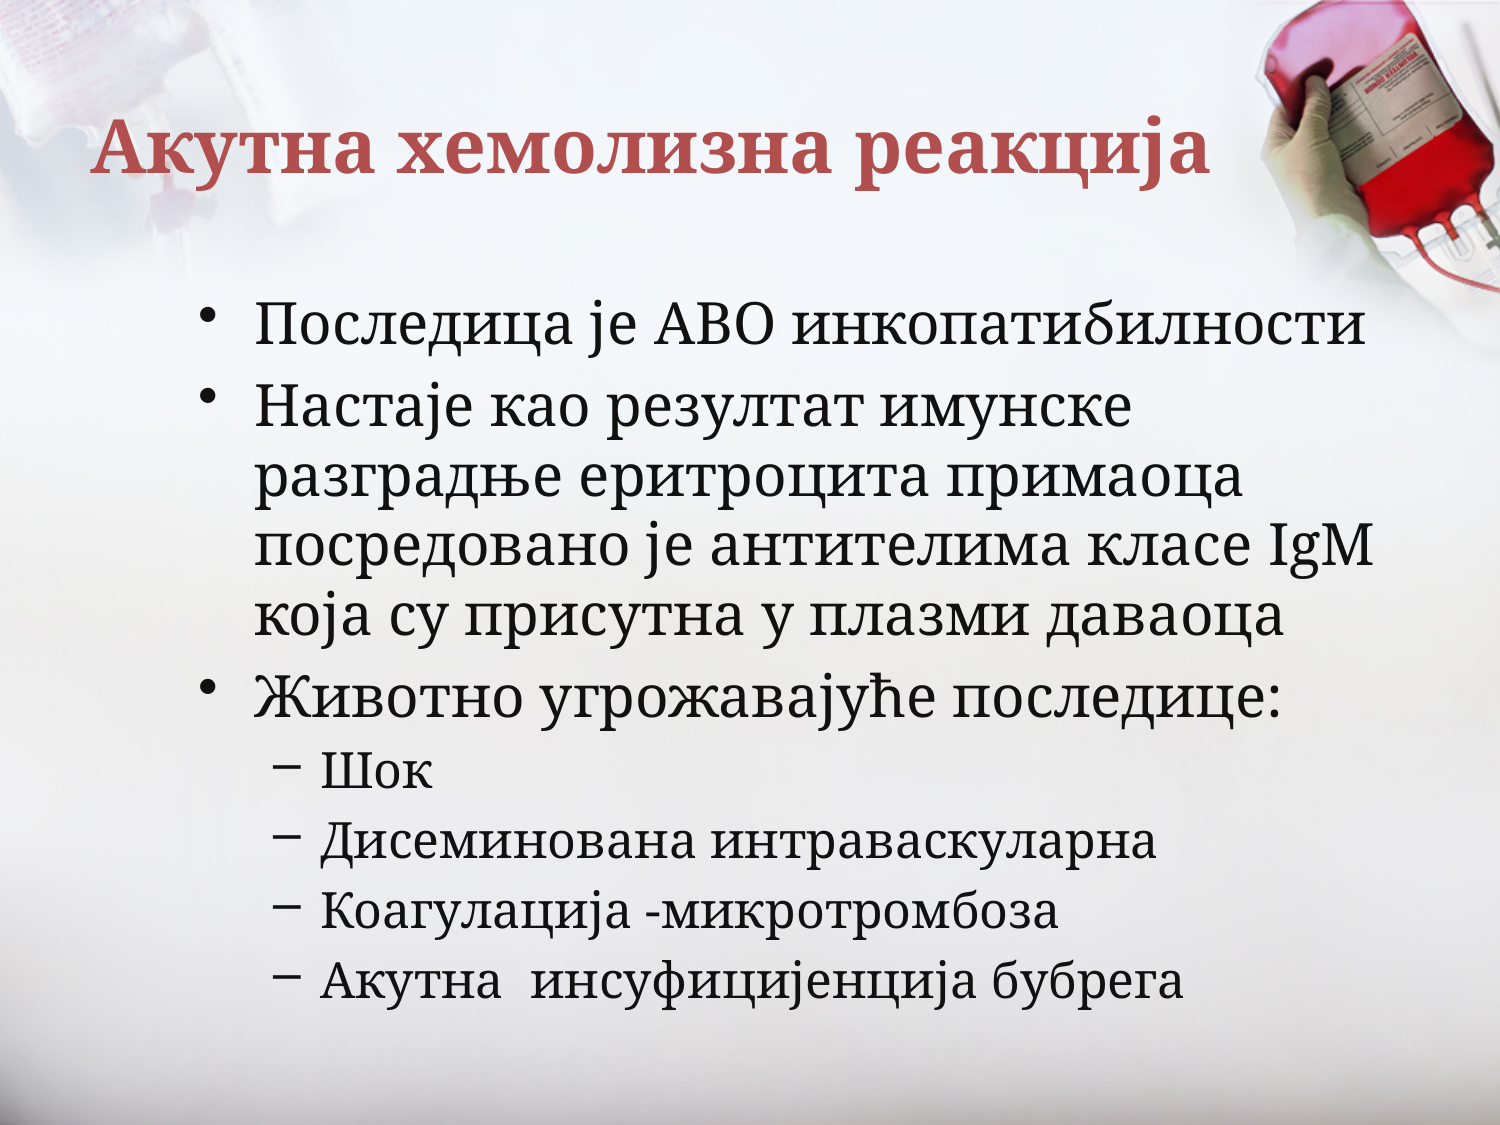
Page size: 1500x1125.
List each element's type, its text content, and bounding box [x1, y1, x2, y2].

picture [0, 0, 1500, 1125]
title Акутна хемолизна реакција [75, 50, 1425, 238]
list Последица је ABO инкопатибилности Настаје као резултат имунске разградње еритроцита примаоца посредовано је антителима класе IgM која су присутна у плазми даваоца Животно угрожавајуће последице: Шок Дисеминована интраваскуларна Коагулација -микротромбоза Акутна инсуфицијенција бубрега [183, 278, 1459, 1094]
